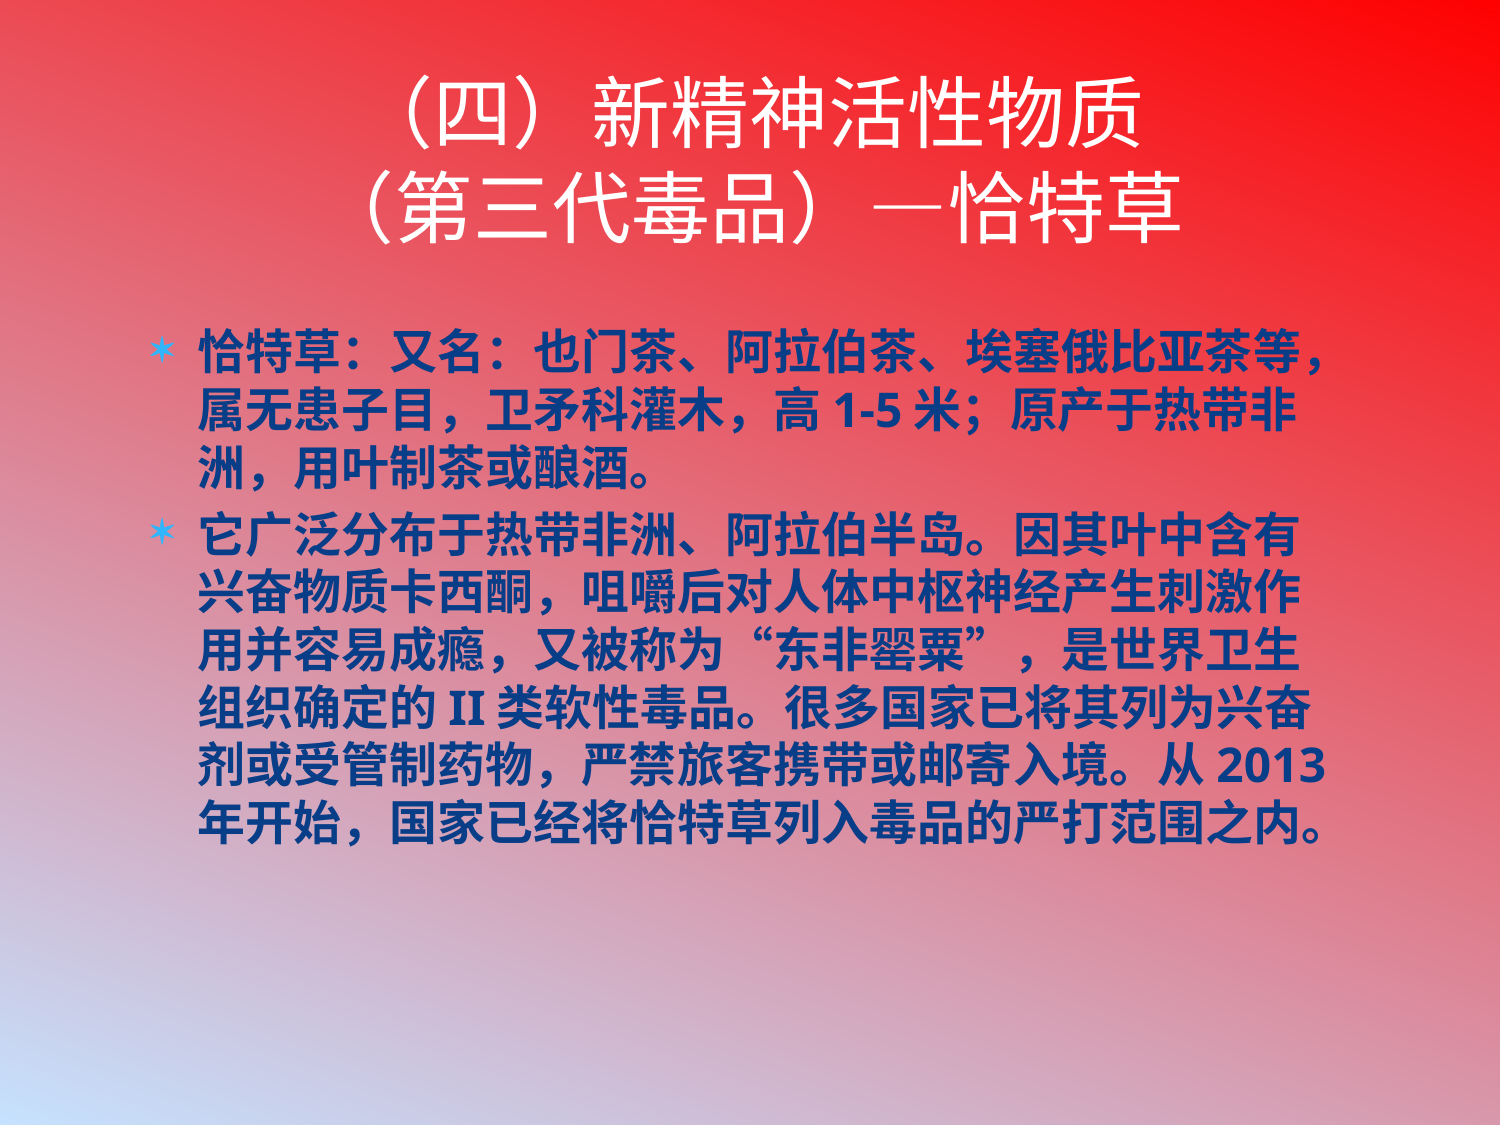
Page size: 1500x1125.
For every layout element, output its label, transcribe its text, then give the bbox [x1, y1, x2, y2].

title （四）新精神活性物质 （第三代毒品）—恰特草 [74, 55, 1426, 262]
list 恰特草：又名：也门茶、阿拉伯茶、埃塞俄比亚茶等，属无患子目，卫矛科灌木，高1-5米；原产于热带非洲，用叶制茶或酿酒。 它广泛分布于热带非洲、阿拉伯半岛。因其叶中含有兴奋物质卡西酮，咀嚼后对人体中枢神经产生刺激作用并容易成瘾，又被称为“东非罂粟”，是世界卫生组织确定的II类软性毒品。很多国家已将其列为兴奋剂或受管制药物，严禁旅客携带或邮寄入境。从2013年开始，国家已经将恰特草列入毒品的严打范围之内。 [135, 314, 1352, 881]
